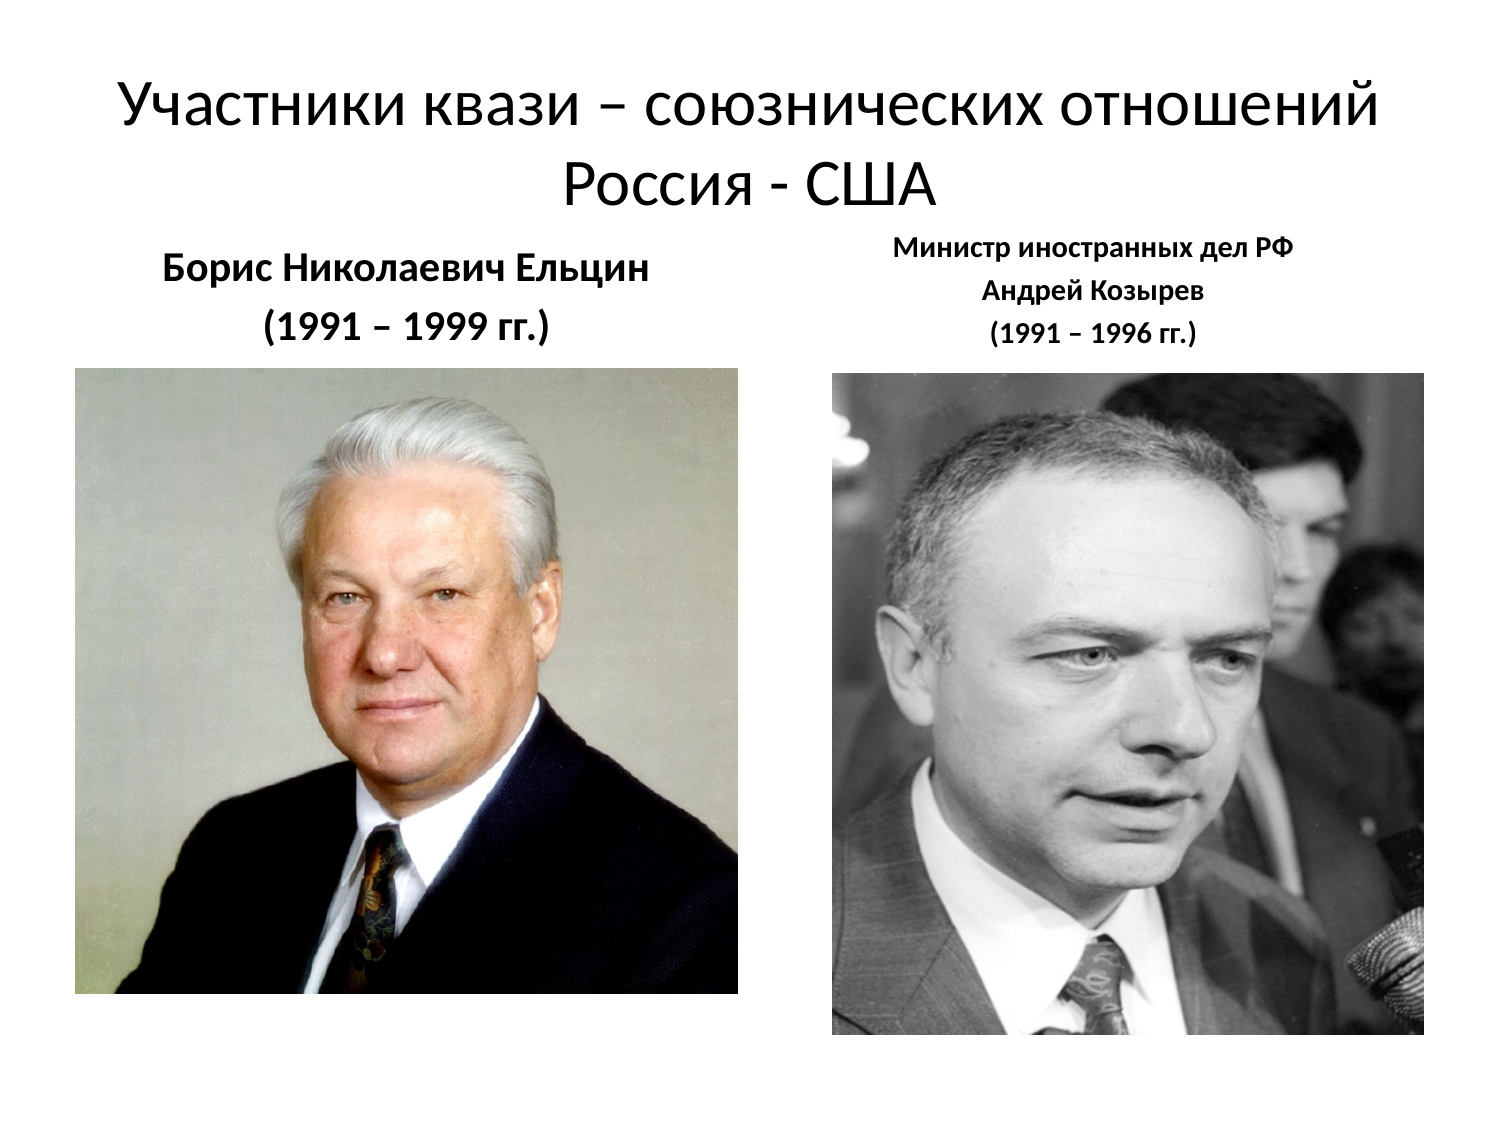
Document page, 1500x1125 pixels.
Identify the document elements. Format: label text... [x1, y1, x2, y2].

text_box Борис Николаевич Ельцин (1991 – 1999 гг.) [74, 231, 738, 357]
text_box Министр иностранных дел РФ Андрей Козырев (1991 – 1996 гг.) [761, 219, 1425, 357]
text_box Участники квази – союзнических отношений Россия - США [75, 45, 1425, 233]
picture [74, 368, 738, 994]
picture [832, 373, 1424, 1036]
